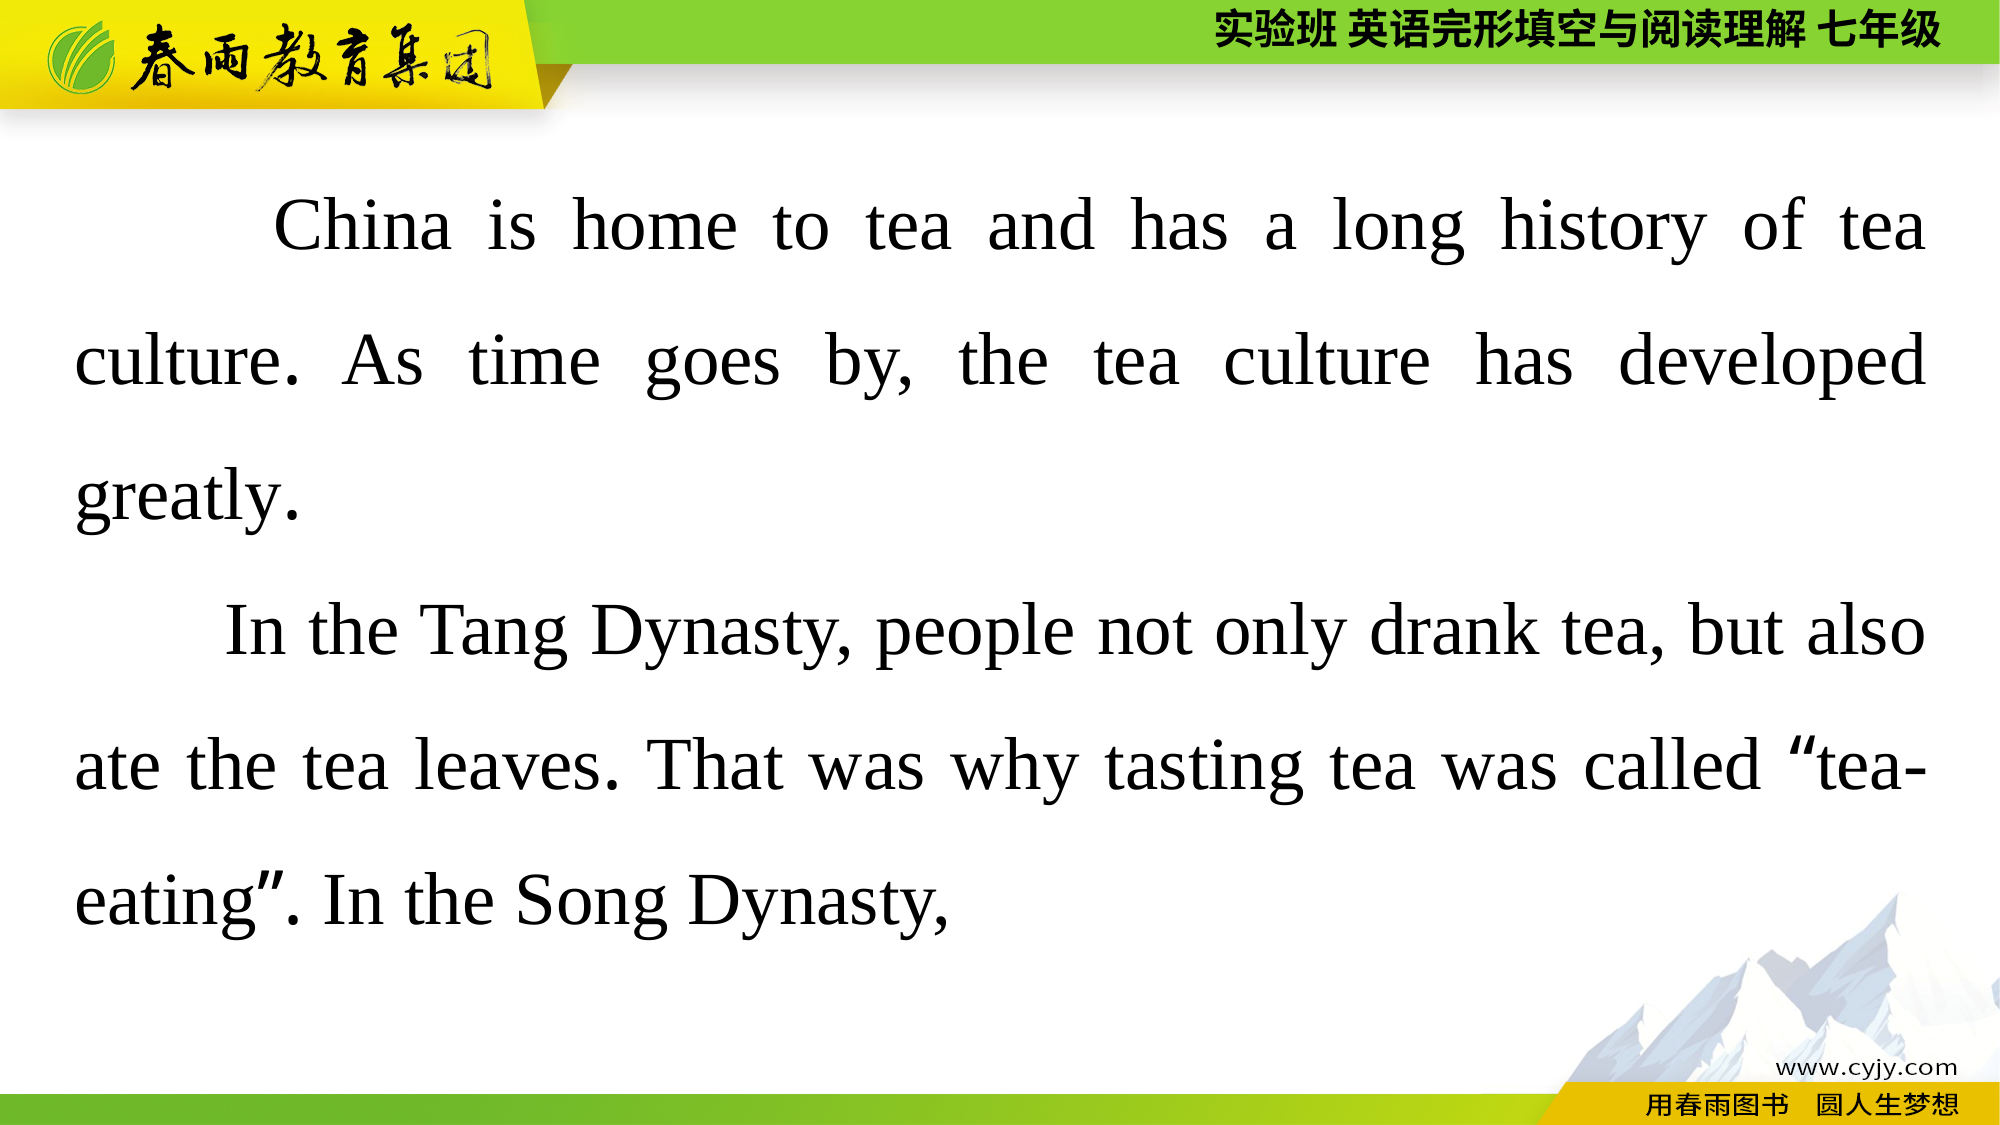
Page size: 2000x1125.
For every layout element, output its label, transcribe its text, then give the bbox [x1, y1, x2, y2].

picture [0, 0, 2000, 1125]
list China is home to tea and has a long history of tea culture. As time goes by, the tea culture has developed greatly. In the Tang Dynasty, people not only drank tea, but also ate the tea leaves. That was why tasting tea was called “tea-eating”. In the Song Dynasty, [59, 122, 1944, 956]
